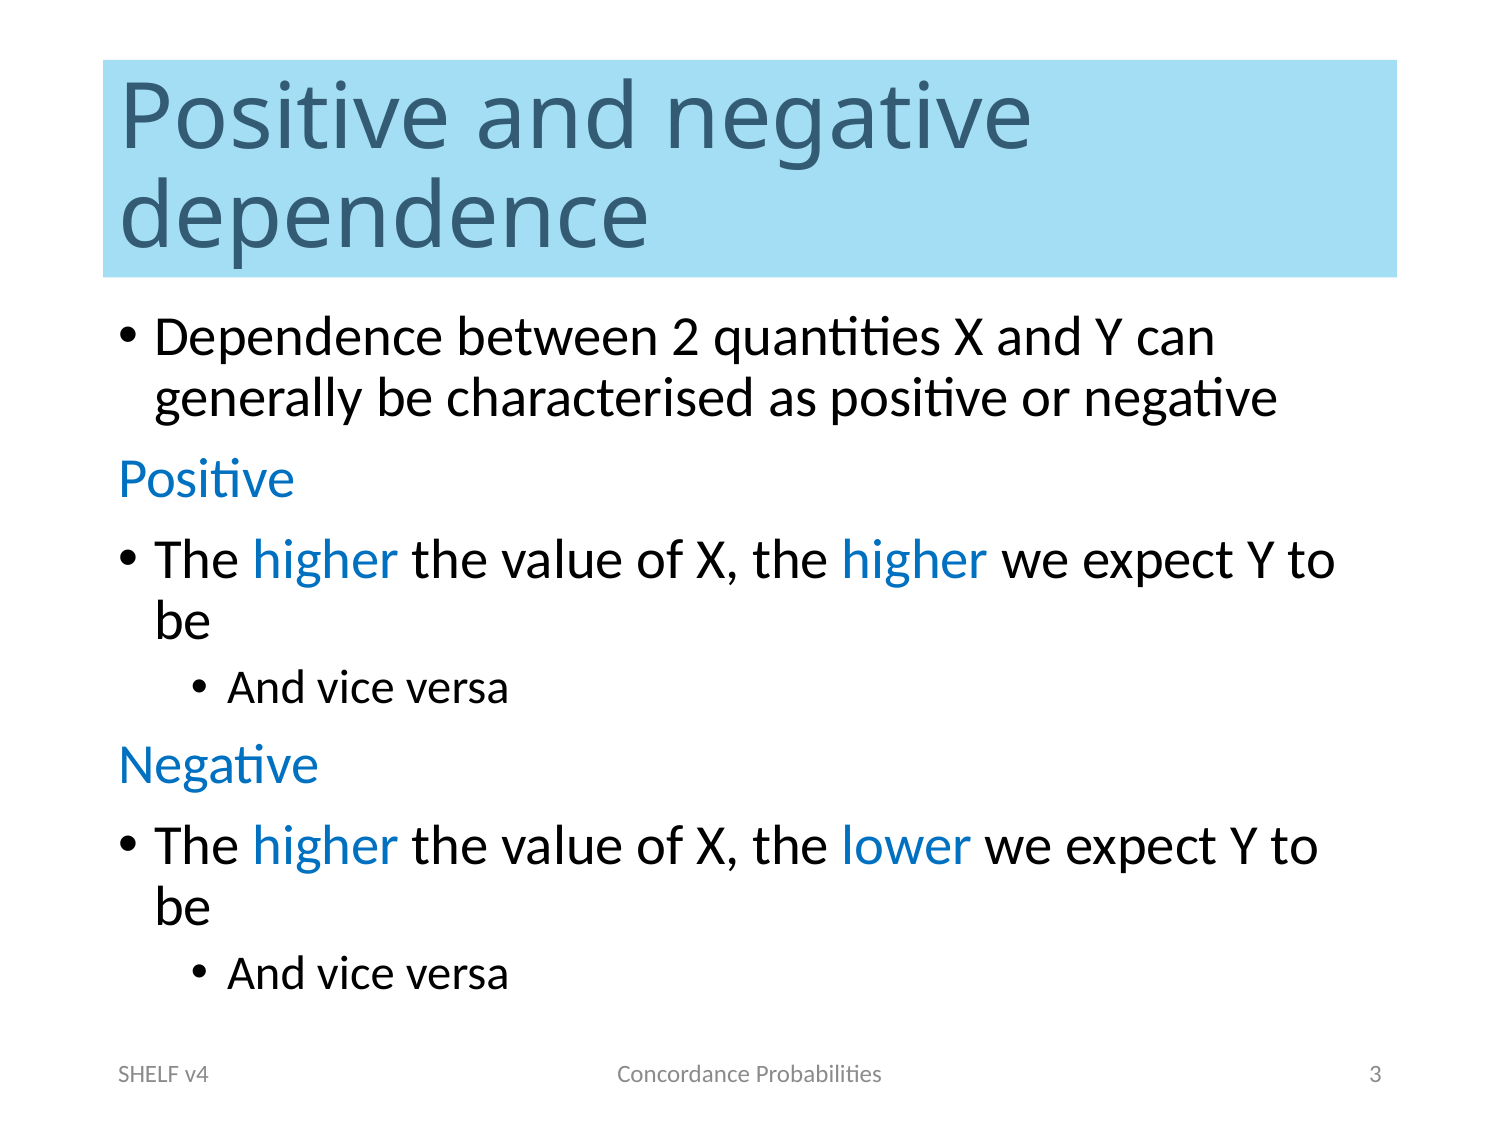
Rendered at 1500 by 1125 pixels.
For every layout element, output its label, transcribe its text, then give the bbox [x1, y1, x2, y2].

title Positive and negative dependence [103, 59, 1397, 278]
list Dependence between 2 quantities X and Y can generally be characterised as positive or negative Positive The higher the value of X, the higher we expect Y to be And vice versa Negative The higher the value of X, the lower we expect Y to be And vice versa [103, 299, 1397, 1014]
slide_number 3 [1059, 1042, 1397, 1103]
slide_number SHELF v4 [103, 1042, 441, 1103]
footer Concordance Probabilities [496, 1042, 1004, 1103]
